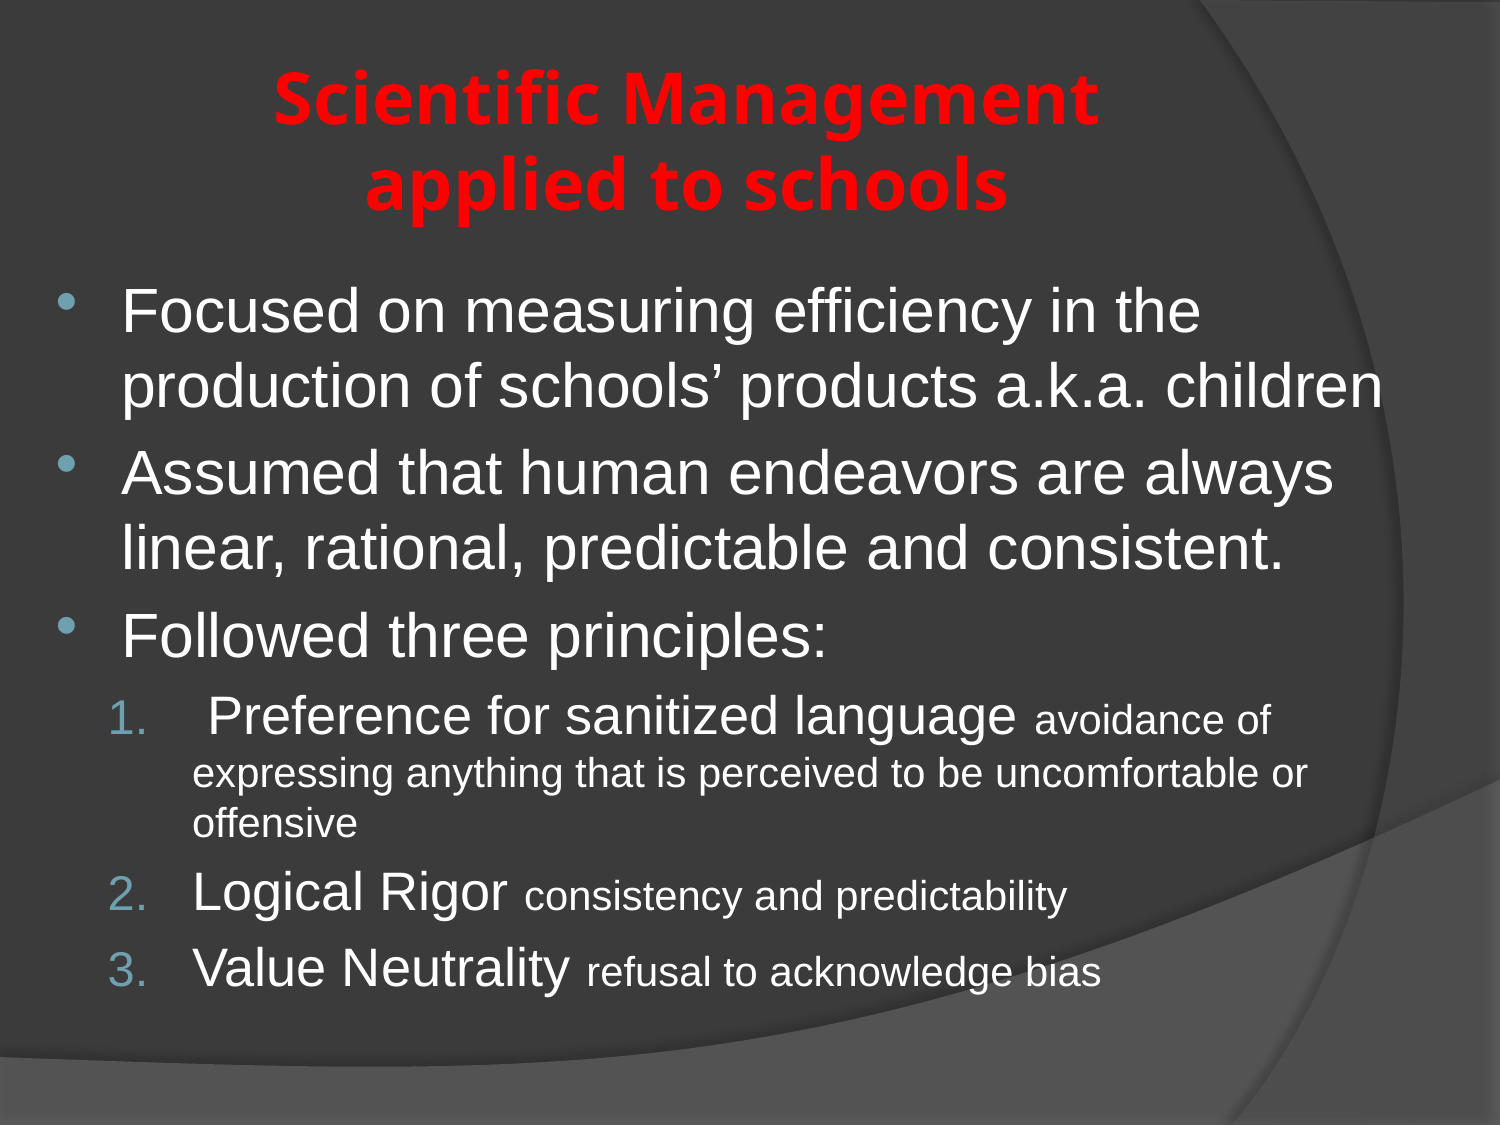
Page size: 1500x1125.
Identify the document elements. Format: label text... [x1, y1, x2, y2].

list Focused on measuring efficiency in the production of schools’ products a.k.a. children Assumed that human endeavors are always linear, rational, predictable and consistent. Followed three principles: Preference for sanitized language avoidance of expressing anything that is perceived to be uncomfortable or offensive Logical Rigor consistency and predictability Value Neutrality refusal to acknowledge bias [37, 262, 1438, 1005]
title Scientific Management applied to schools [75, 45, 1300, 233]
